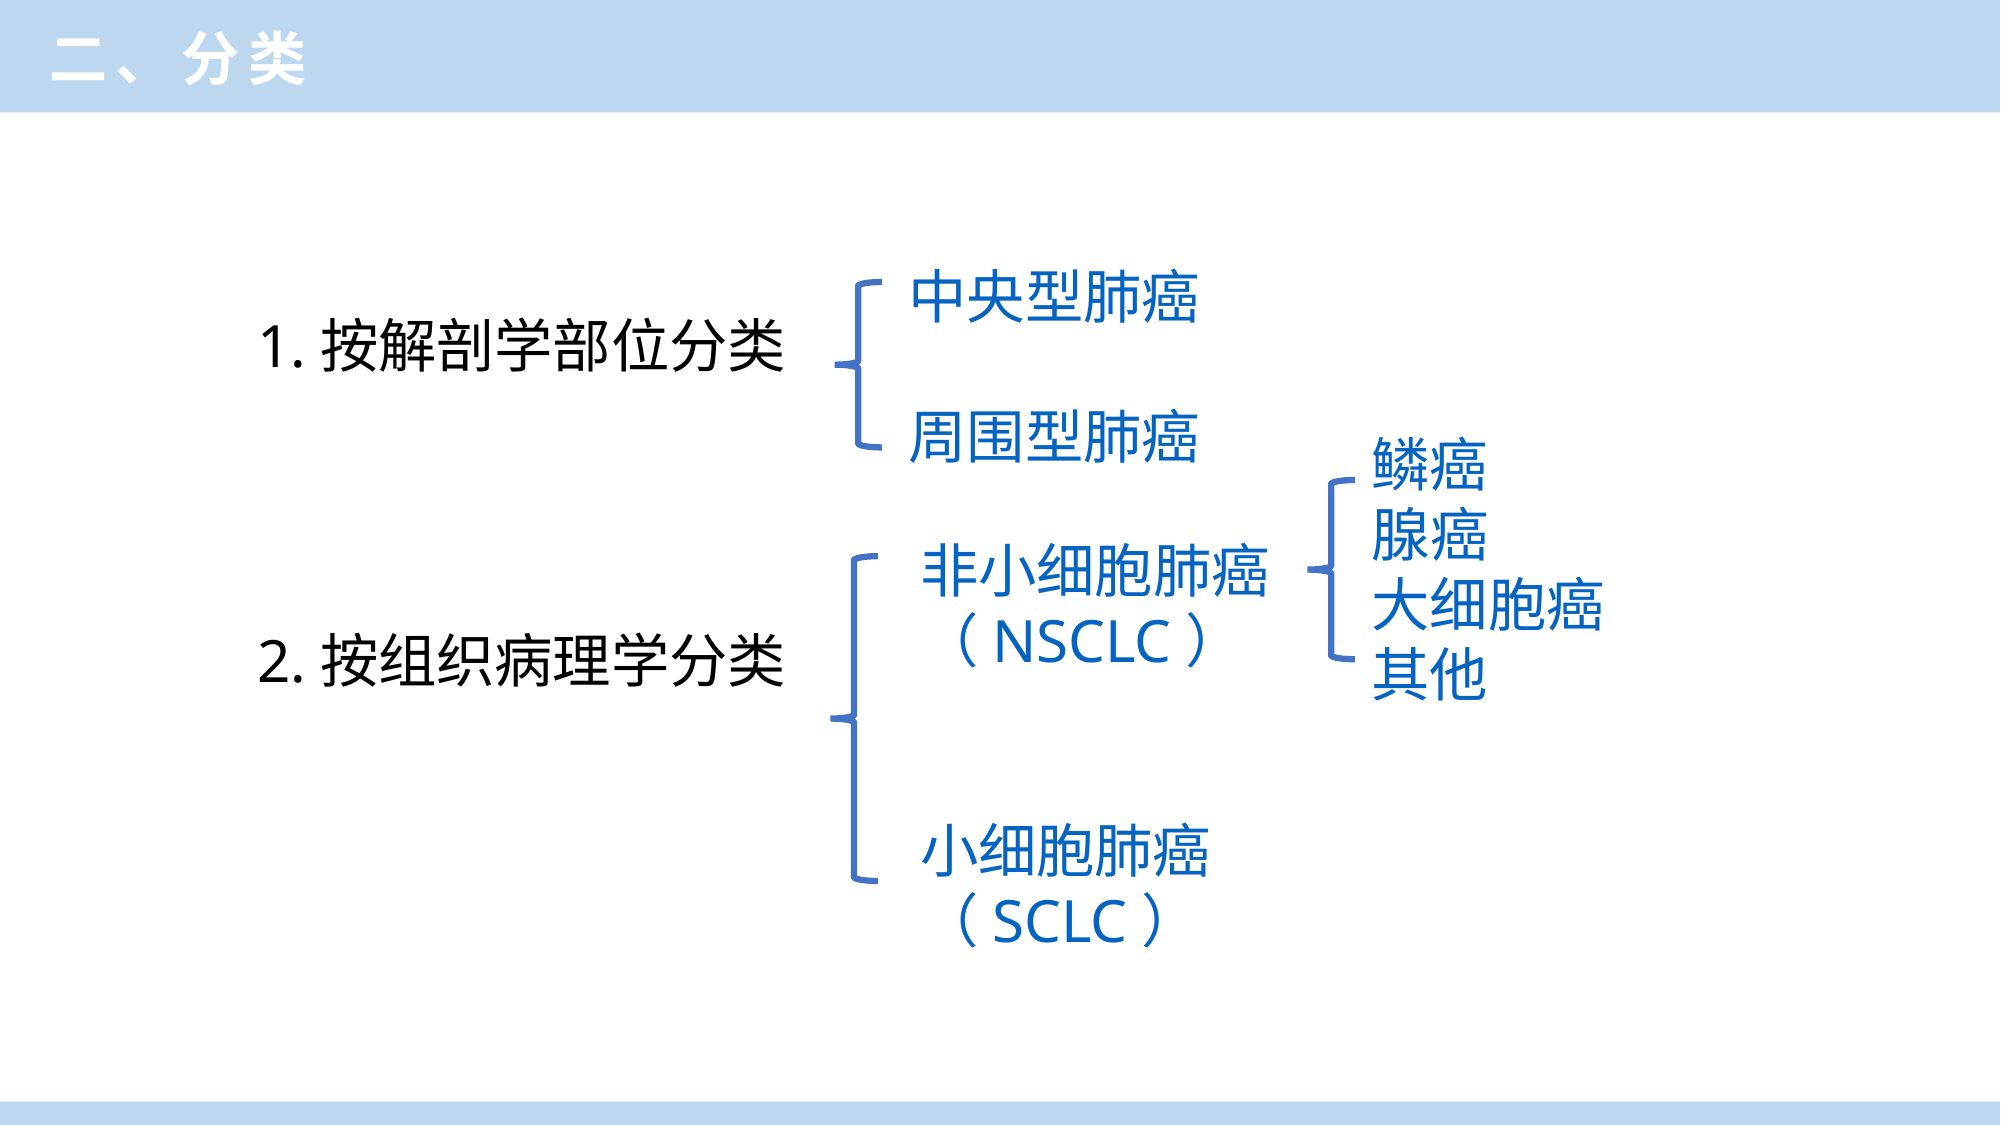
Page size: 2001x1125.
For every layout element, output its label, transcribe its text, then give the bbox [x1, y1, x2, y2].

text_box 非小细胞肺癌 （NSCLC） [905, 527, 1330, 682]
text_box [834, 281, 882, 448]
text_box 二、分类 [37, 16, 319, 98]
text_box 1.按解剖学部位分类 2.按组织病理学分类 [242, 197, 1593, 968]
text_box [830, 555, 878, 882]
text_box 鳞癌 腺癌 大细胞癌 其他 [1357, 420, 1686, 716]
text_box 小细胞肺癌（SCLC） [905, 806, 1278, 962]
text_box [1307, 479, 1355, 660]
text_box 中央型肺癌 周围型肺癌 [893, 253, 1308, 478]
